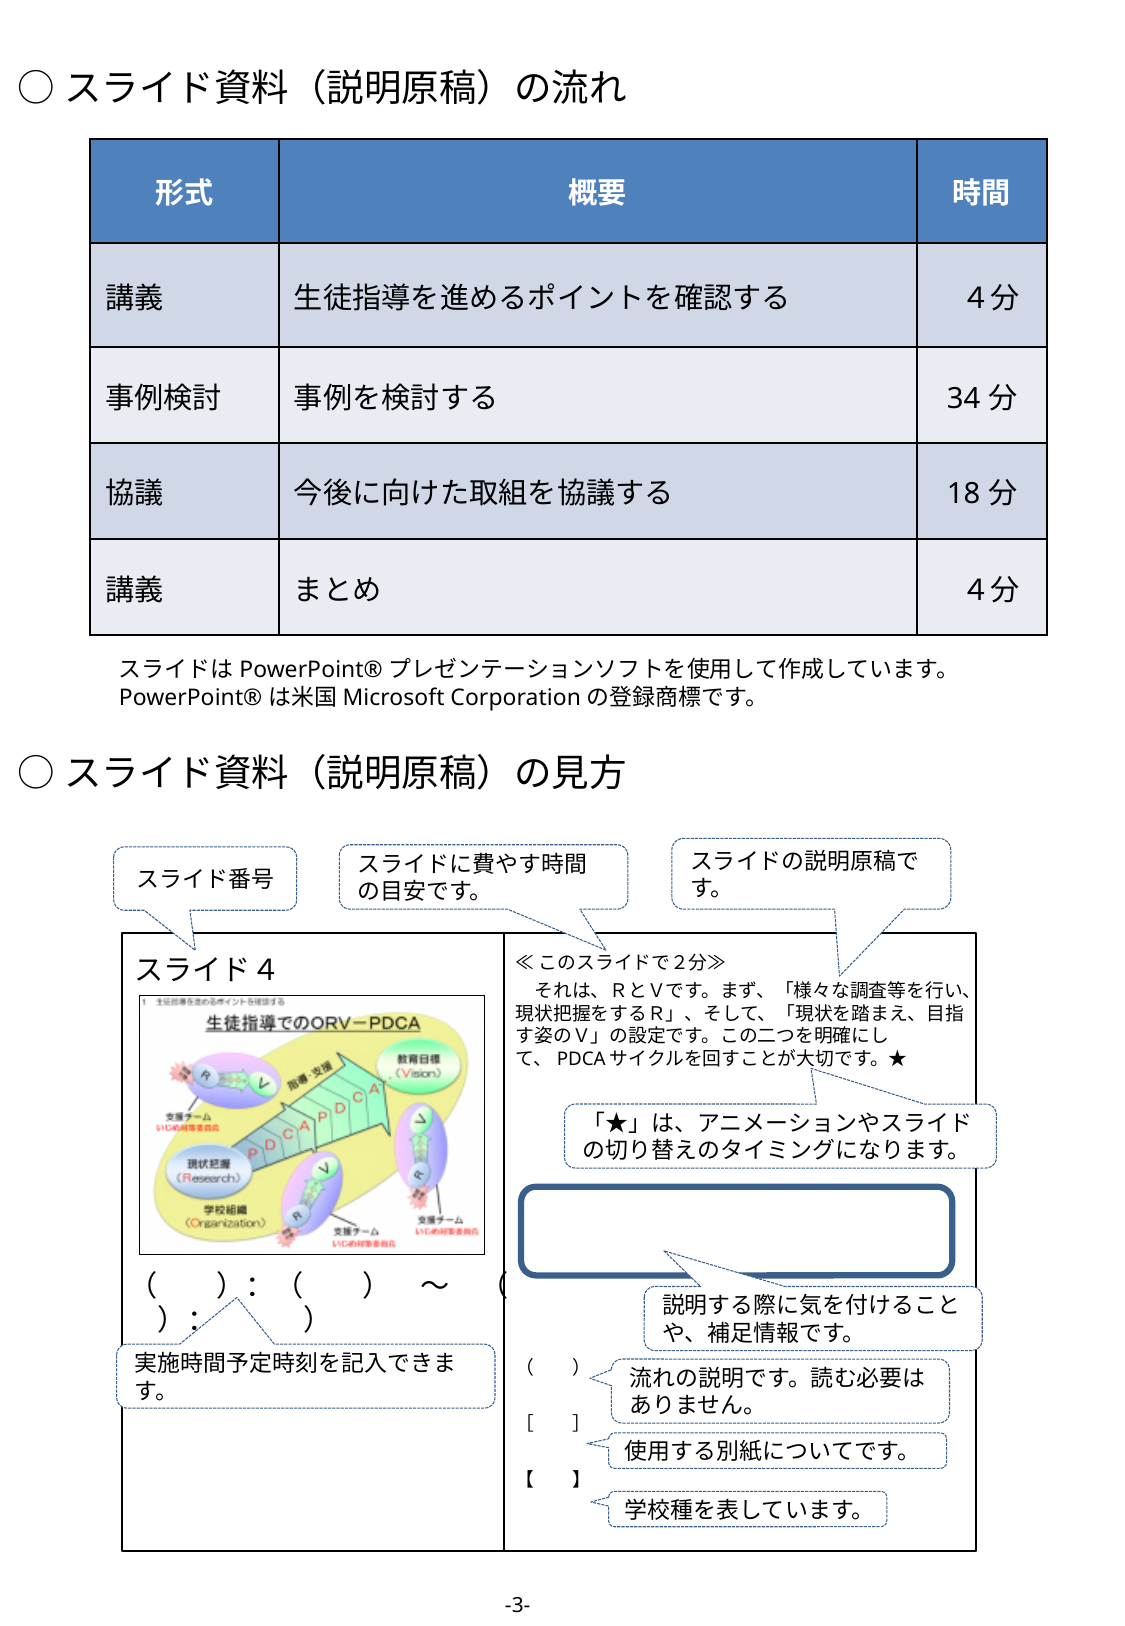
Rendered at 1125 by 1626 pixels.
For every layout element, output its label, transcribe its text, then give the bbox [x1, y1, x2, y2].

table_cell 今後に向けた取組を協議する [280, 444, 916, 538]
text_box -3- [490, 1584, 635, 1625]
table_cell ４分 [918, 244, 1046, 346]
table_cell 講義 [91, 540, 278, 634]
table_header 概要 [280, 140, 916, 242]
table_cell 18分 [918, 444, 1046, 538]
text_box ○スライド資料（説明原稿）の見方 [3, 741, 642, 802]
table_cell まとめ [280, 540, 916, 634]
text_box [113, 838, 997, 1551]
table_cell 協議 [91, 444, 278, 538]
text_box スライドはPowerPoint®プレゼンテーションソフトを使用して作成しています。 PowerPoint®は米国Microsoft Corporationの登録商標です。 [104, 647, 975, 717]
text_box ○スライド資料（説明原稿）の流れ [3, 56, 642, 117]
table_cell 事例を検討する [280, 348, 916, 442]
table_header 形式 [91, 140, 278, 242]
table_cell 34分 [918, 348, 1046, 442]
table_header 時間 [918, 140, 1046, 242]
table_cell 講義 [91, 244, 278, 346]
table_cell 事例検討 [91, 348, 278, 442]
table_cell 生徒指導を進めるポイントを確認する [280, 244, 916, 346]
table_cell ４分 [918, 540, 1046, 634]
